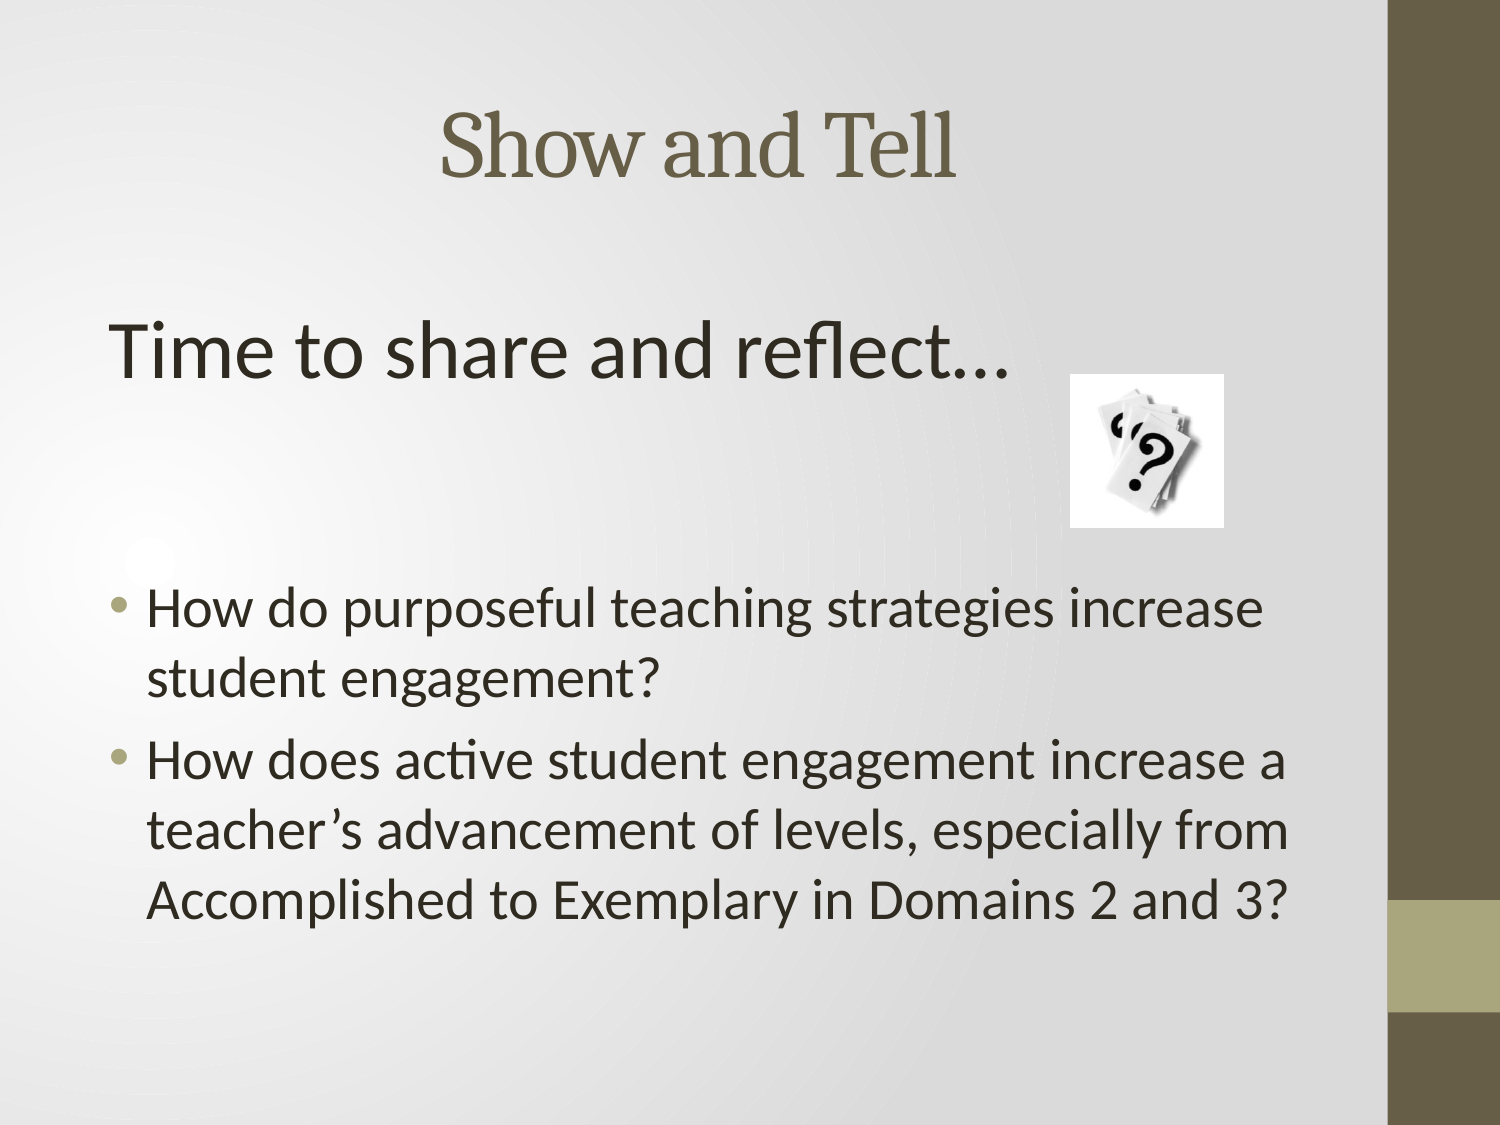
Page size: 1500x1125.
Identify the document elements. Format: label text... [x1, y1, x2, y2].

picture [1069, 374, 1224, 529]
title Show and Tell [75, 45, 1325, 233]
list Time to share and reflect… How do purposeful teaching strategies increase student engagement? How does active student engagement increase a teacher’s advancement of levels, especially from Accomplished to Exemplary in Domains 2 and 3? [75, 287, 1325, 1075]
